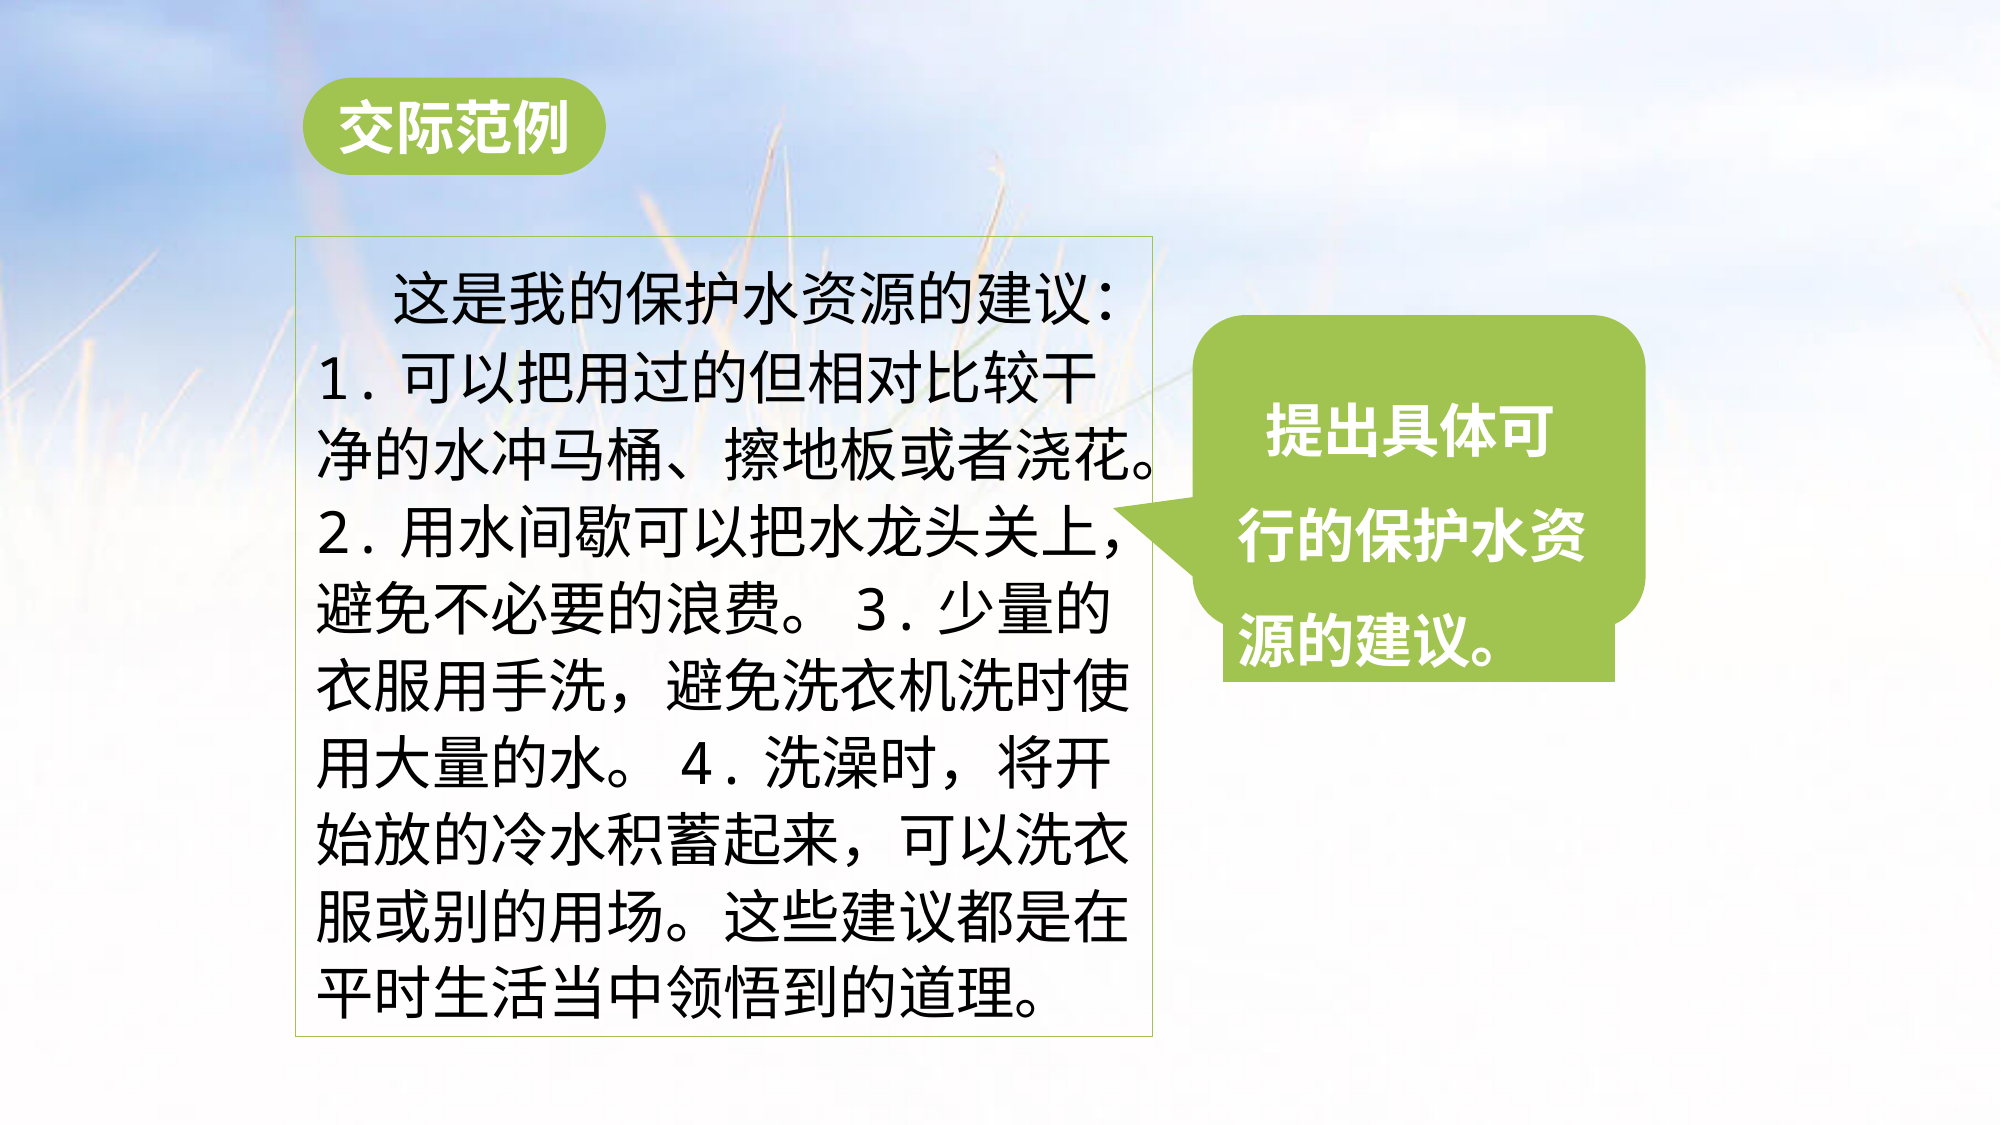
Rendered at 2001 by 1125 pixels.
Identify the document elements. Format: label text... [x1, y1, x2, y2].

picture [0, 0, 2001, 1125]
text_box [1112, 315, 1646, 624]
text_box 提出具体可行的保护水资源的建议。 [1223, 352, 1615, 682]
text_box 交际范例 [301, 76, 607, 177]
text_box 这是我的保护水资源的建议：1.可以把用过的但相对比较干净的水冲马桶、擦地板或者浇花。2.用水间歇可以把水龙头关上，避免不必要的浪费。3.少量的衣服用手洗，避免洗衣机洗时使用大量的水。4.洗澡时，将开始放的冷水积蓄起来，可以洗衣服或别的用场。这些建议都是在平时生活当中领悟到的道理。 [295, 236, 1153, 1037]
